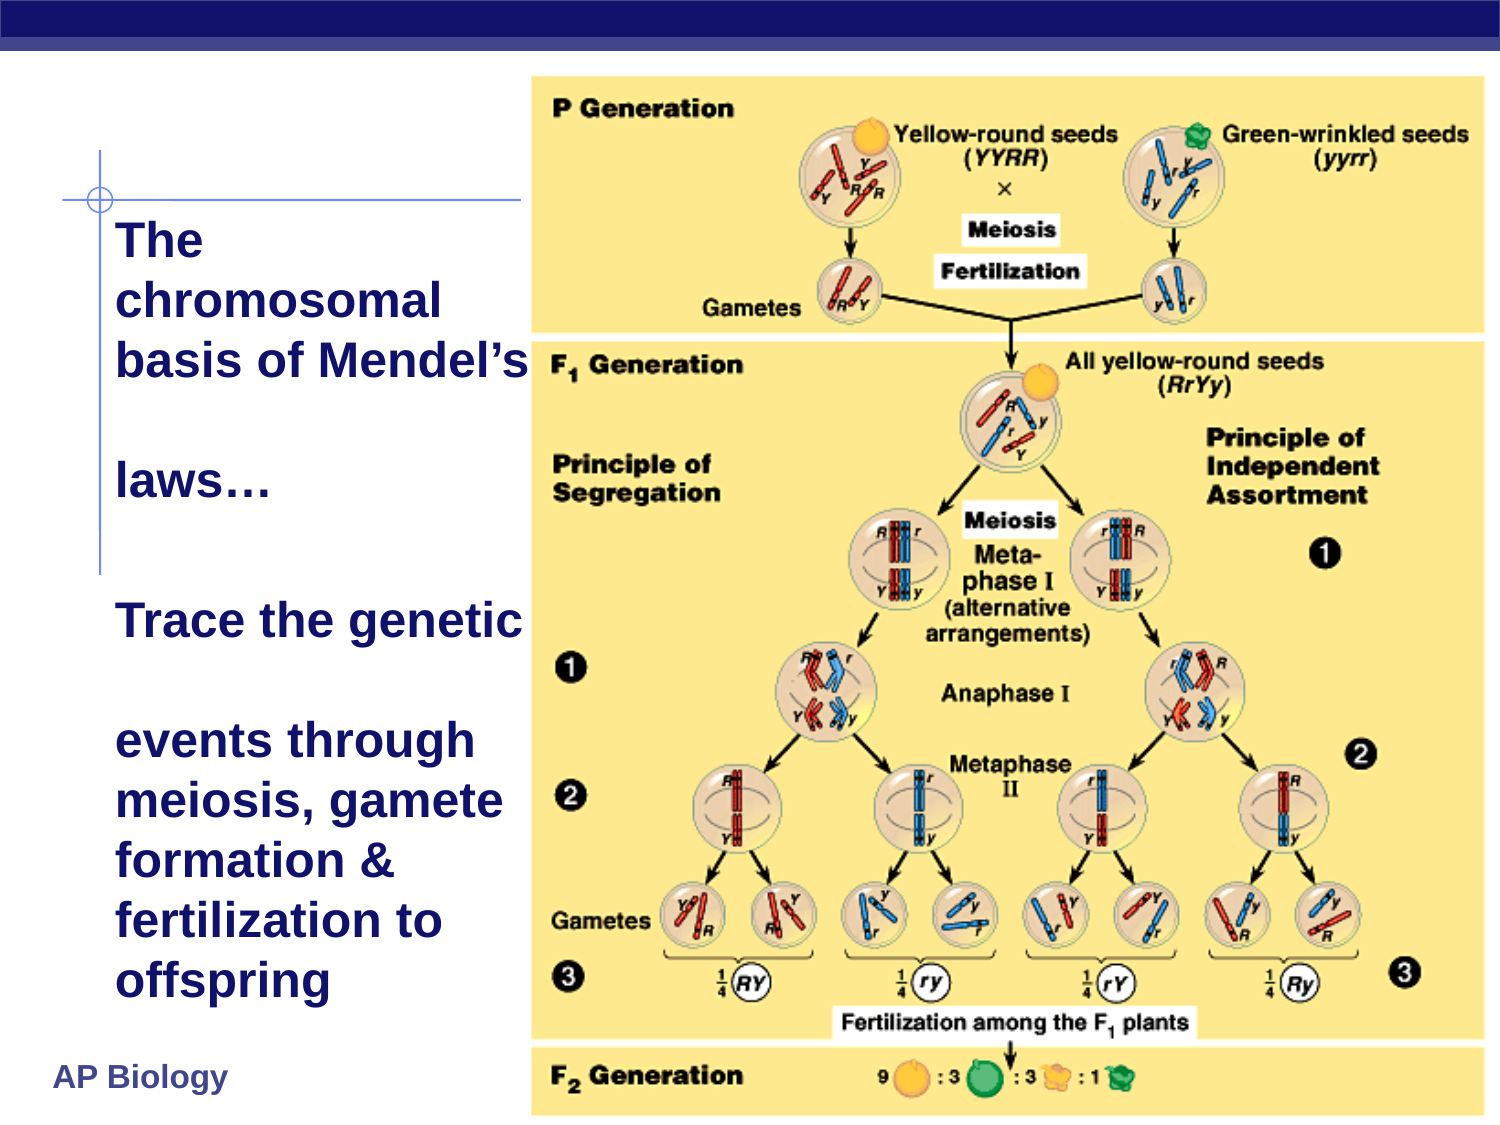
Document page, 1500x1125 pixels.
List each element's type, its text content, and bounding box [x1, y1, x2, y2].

list The chromosomal basis of Mendel’s laws… Trace the genetic events through meiosis, gamete formation & fertilization to offspring [99, 200, 516, 925]
picture [521, 62, 1500, 1125]
